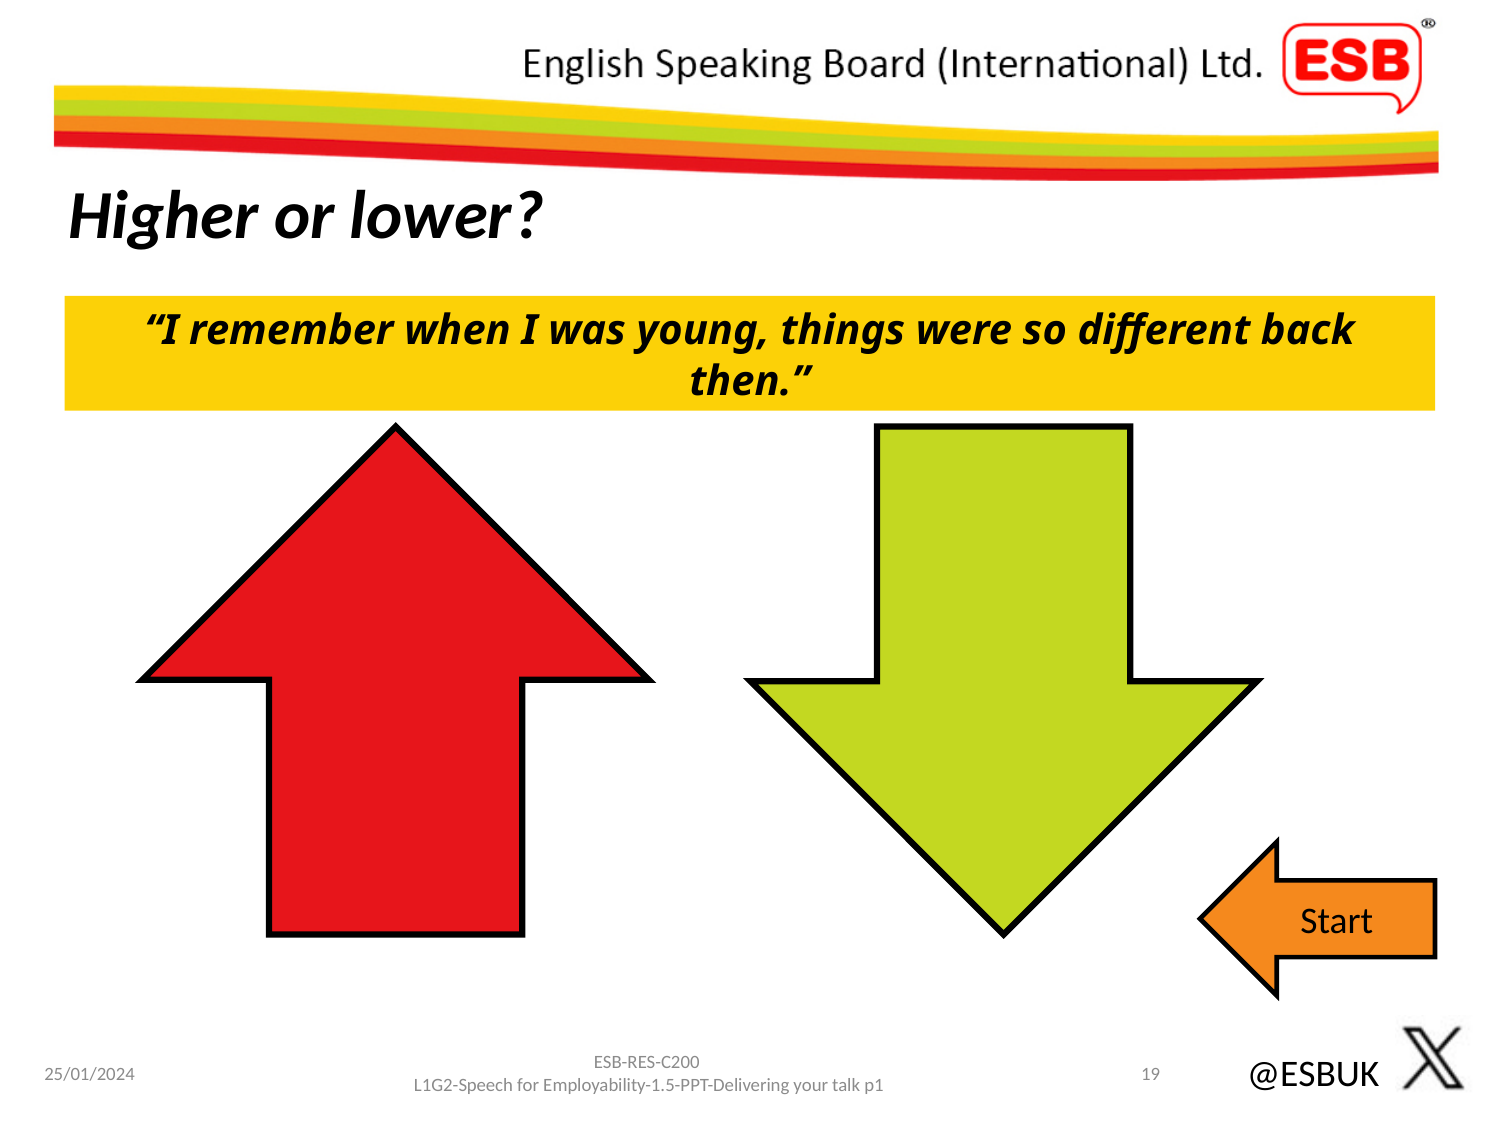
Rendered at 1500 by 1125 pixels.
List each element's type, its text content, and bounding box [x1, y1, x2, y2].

text_box [748, 425, 1260, 936]
footer ESB-RES-C200 L1G2-Speech for Employability-1.5-PPT-Delivering your talk p1 [395, 1042, 902, 1103]
text_box Start [1198, 839, 1437, 998]
text_box “I remember when I was young, things were so different back then.” [64, 295, 1436, 411]
picture [1395, 1015, 1476, 1102]
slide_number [29, 1042, 367, 1103]
text_box [140, 425, 652, 936]
title Higher or lower? [53, 168, 1347, 264]
slide_number 19 [930, 1042, 1176, 1103]
picture [0, 0, 1500, 189]
